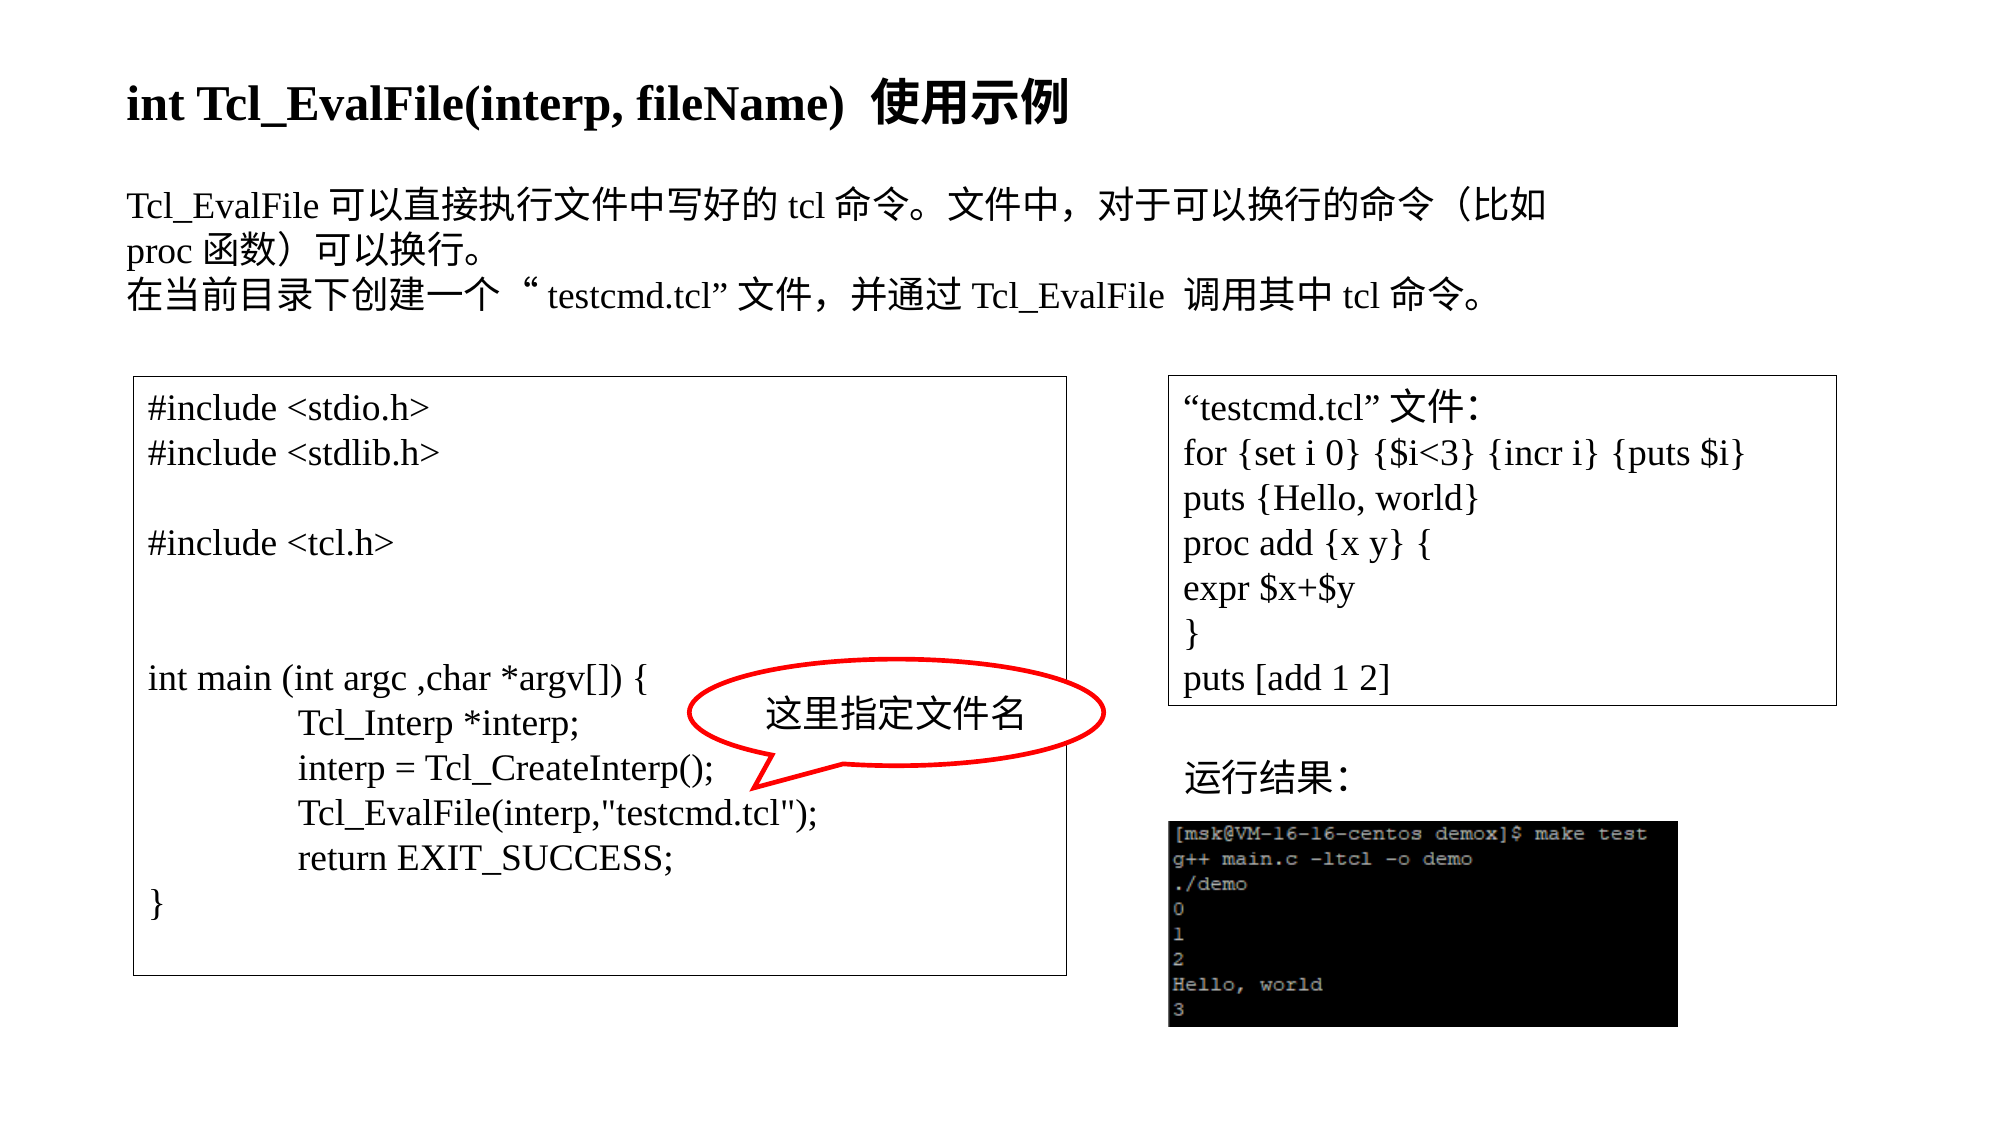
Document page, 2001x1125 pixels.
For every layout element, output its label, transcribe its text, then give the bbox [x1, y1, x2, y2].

title int Tcl_EvalFile(interp, fileName) 使用示例 [111, 36, 1837, 172]
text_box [1168, 746, 1678, 1027]
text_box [133, 376, 1104, 982]
text_box Tcl_EvalFile可以直接执行文件中写好的tcl命令。文件中，对于可以换行的命令（比如proc函数）可以换行。 在当前目录下创建一个“testcmd.tcl”文件，并通过Tcl_EvalFile 调用其中tcl命令。 [111, 173, 1568, 324]
text_box “testcmd.tcl”文件： for {set i 0} {$i<3} {incr i} {puts $i} puts {Hello, world} proc add {x y} { expr $x+$y } puts [add 1 2] [1168, 375, 1837, 706]
